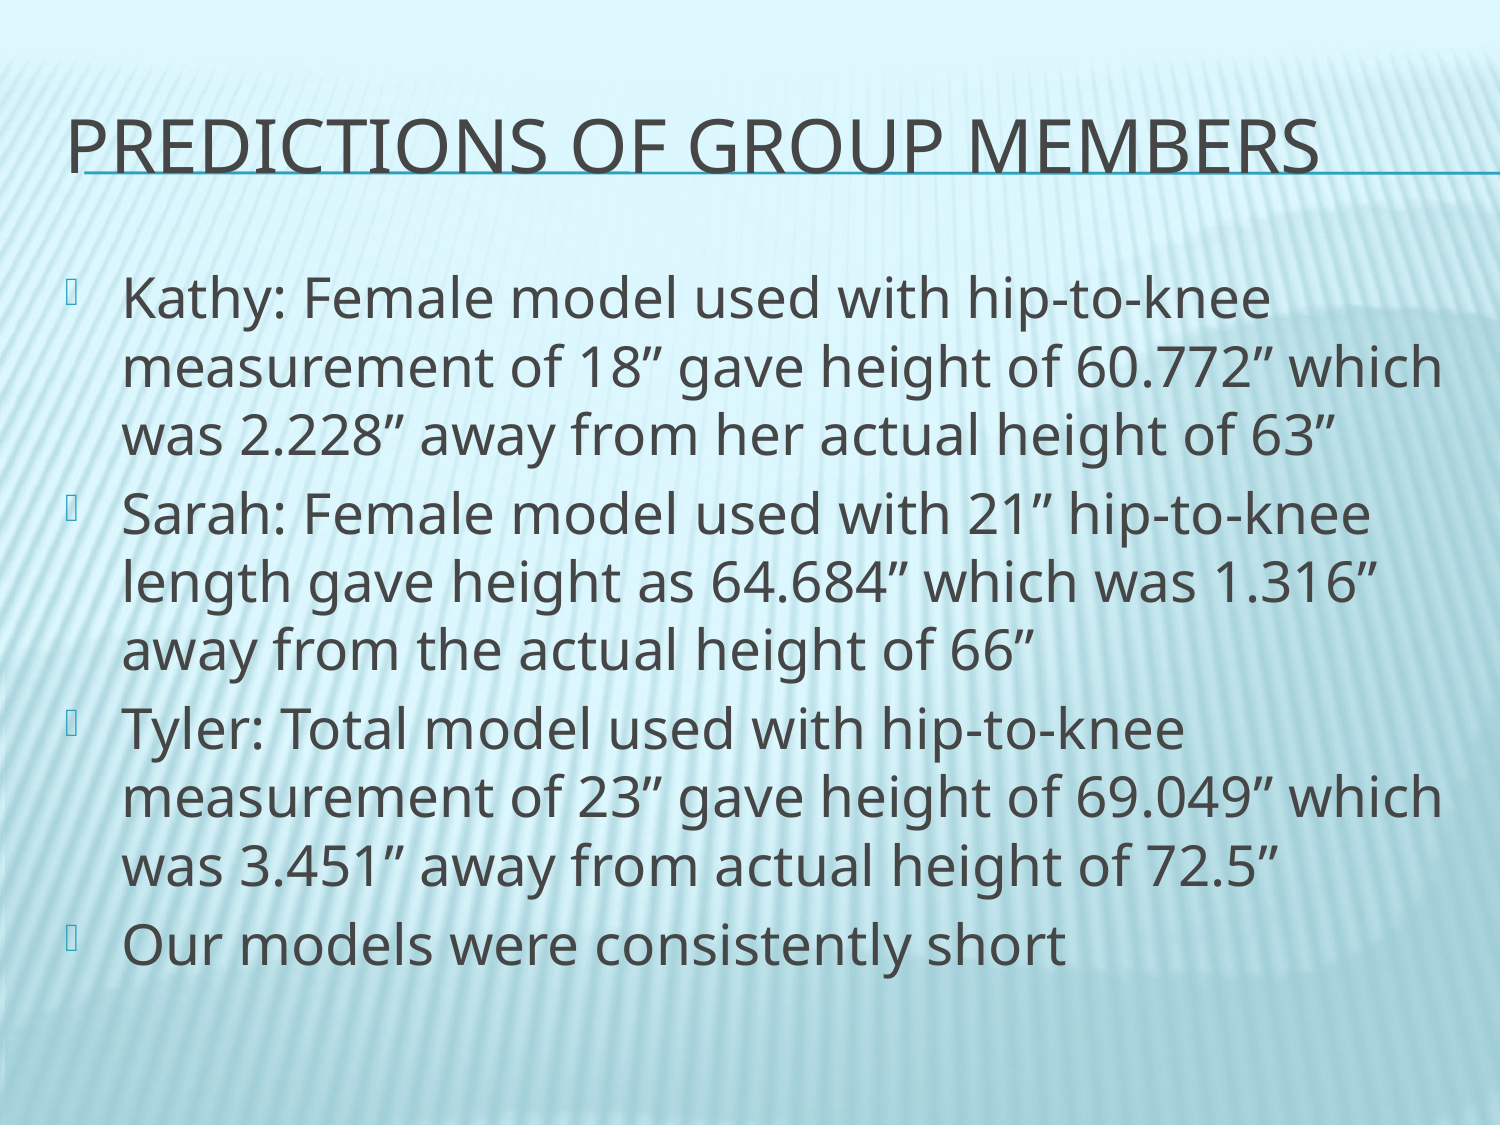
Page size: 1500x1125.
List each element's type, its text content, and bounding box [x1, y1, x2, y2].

title Predictions of group members [50, 75, 1475, 213]
list Kathy: Female model used with hip-to-knee measurement of 18” gave height of 60.772” which was 2.228” away from her actual height of 63” Sarah: Female model used with 21” hip-to-knee length gave height as 64.684” which was 1.316” away from the actual height of 66” Tyler: Total model used with hip-to-knee measurement of 23” gave height of 69.049” which was 3.451” away from actual height of 72.5” Our models were consistently short [50, 254, 1475, 998]
